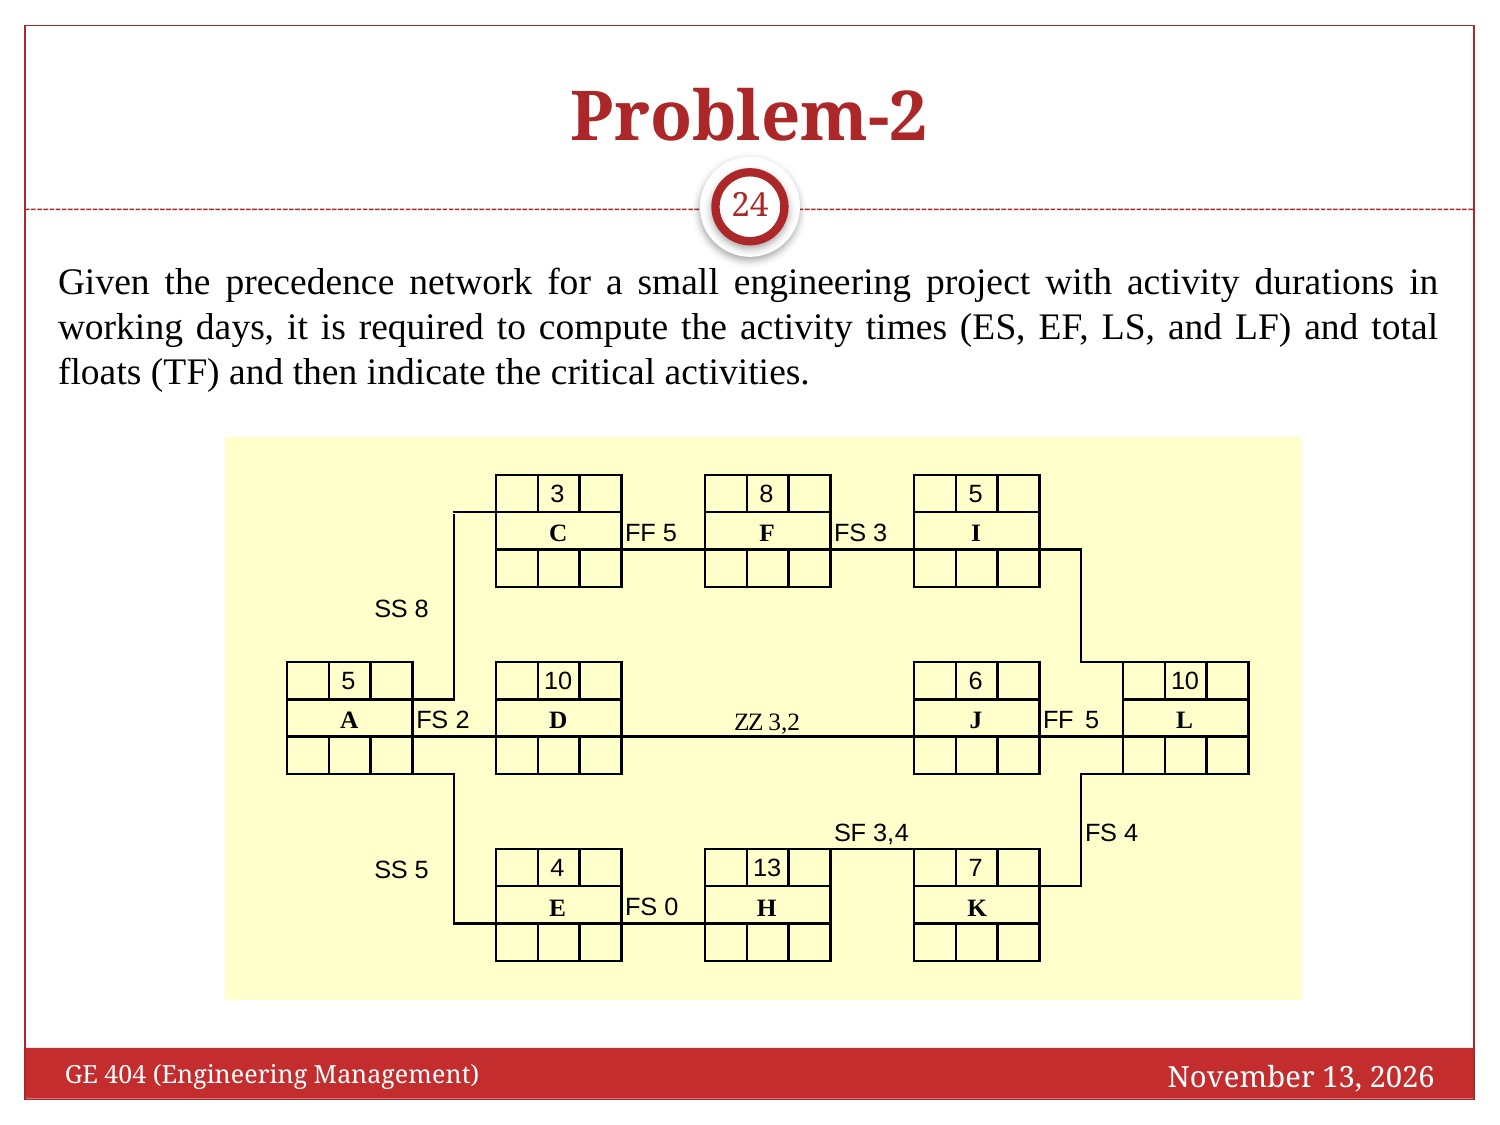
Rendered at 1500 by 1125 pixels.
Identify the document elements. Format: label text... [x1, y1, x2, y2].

slide_number 24 [712, 169, 788, 243]
text_box Given the precedence network for a small engineering project with activity durations in working days, it is required to compute the activity times (ES, EF, LS, and LF) and total floats (TF) and then indicate the critical activities. [43, 250, 1456, 400]
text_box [224, 437, 1302, 1000]
footer GE 404 (Engineering Management) [50, 1051, 638, 1112]
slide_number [950, 1050, 1450, 1111]
title Problem-2 [49, 37, 1450, 162]
